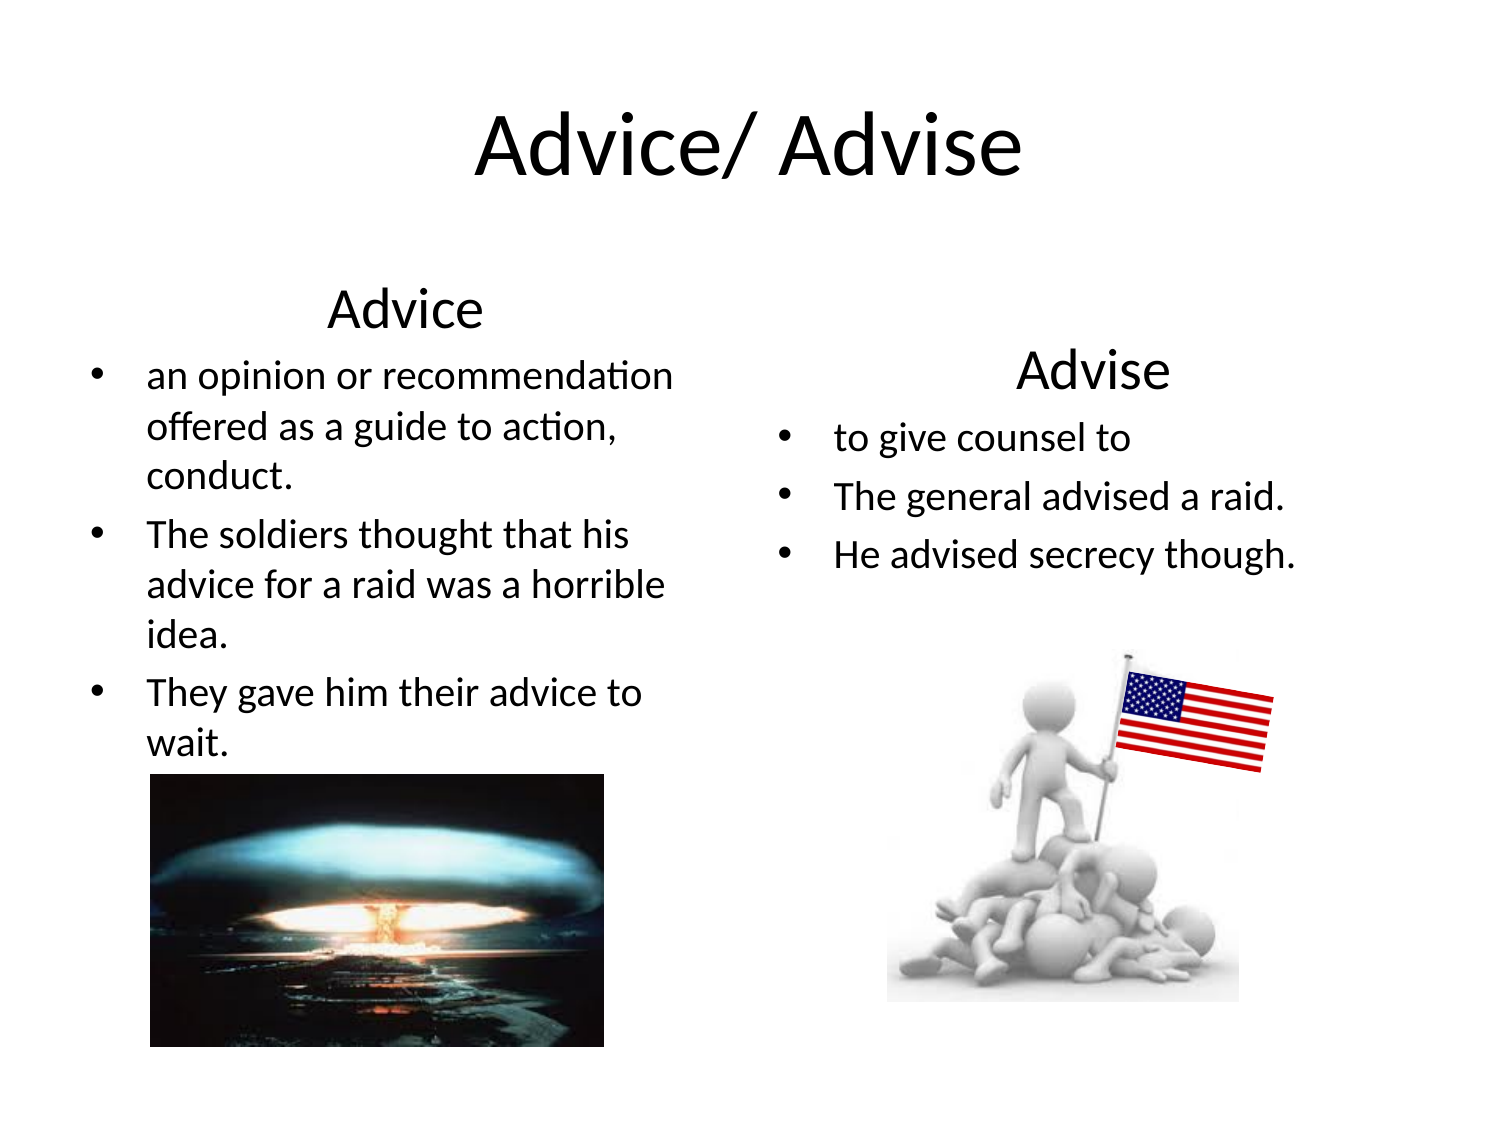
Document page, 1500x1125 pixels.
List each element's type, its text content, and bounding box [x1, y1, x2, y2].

list Advise to give counsel to The general advised a raid. He advised secrecy though. [762, 262, 1426, 588]
picture [887, 649, 1273, 1002]
title Advice/ Advise [74, 44, 1426, 233]
list Advice an opinion or recommendation offered as a guide to action, conduct. The soldiers thought that his advice for a raid was a horrible idea. They gave him their advice to wait. [74, 262, 738, 776]
picture [149, 774, 604, 1048]
